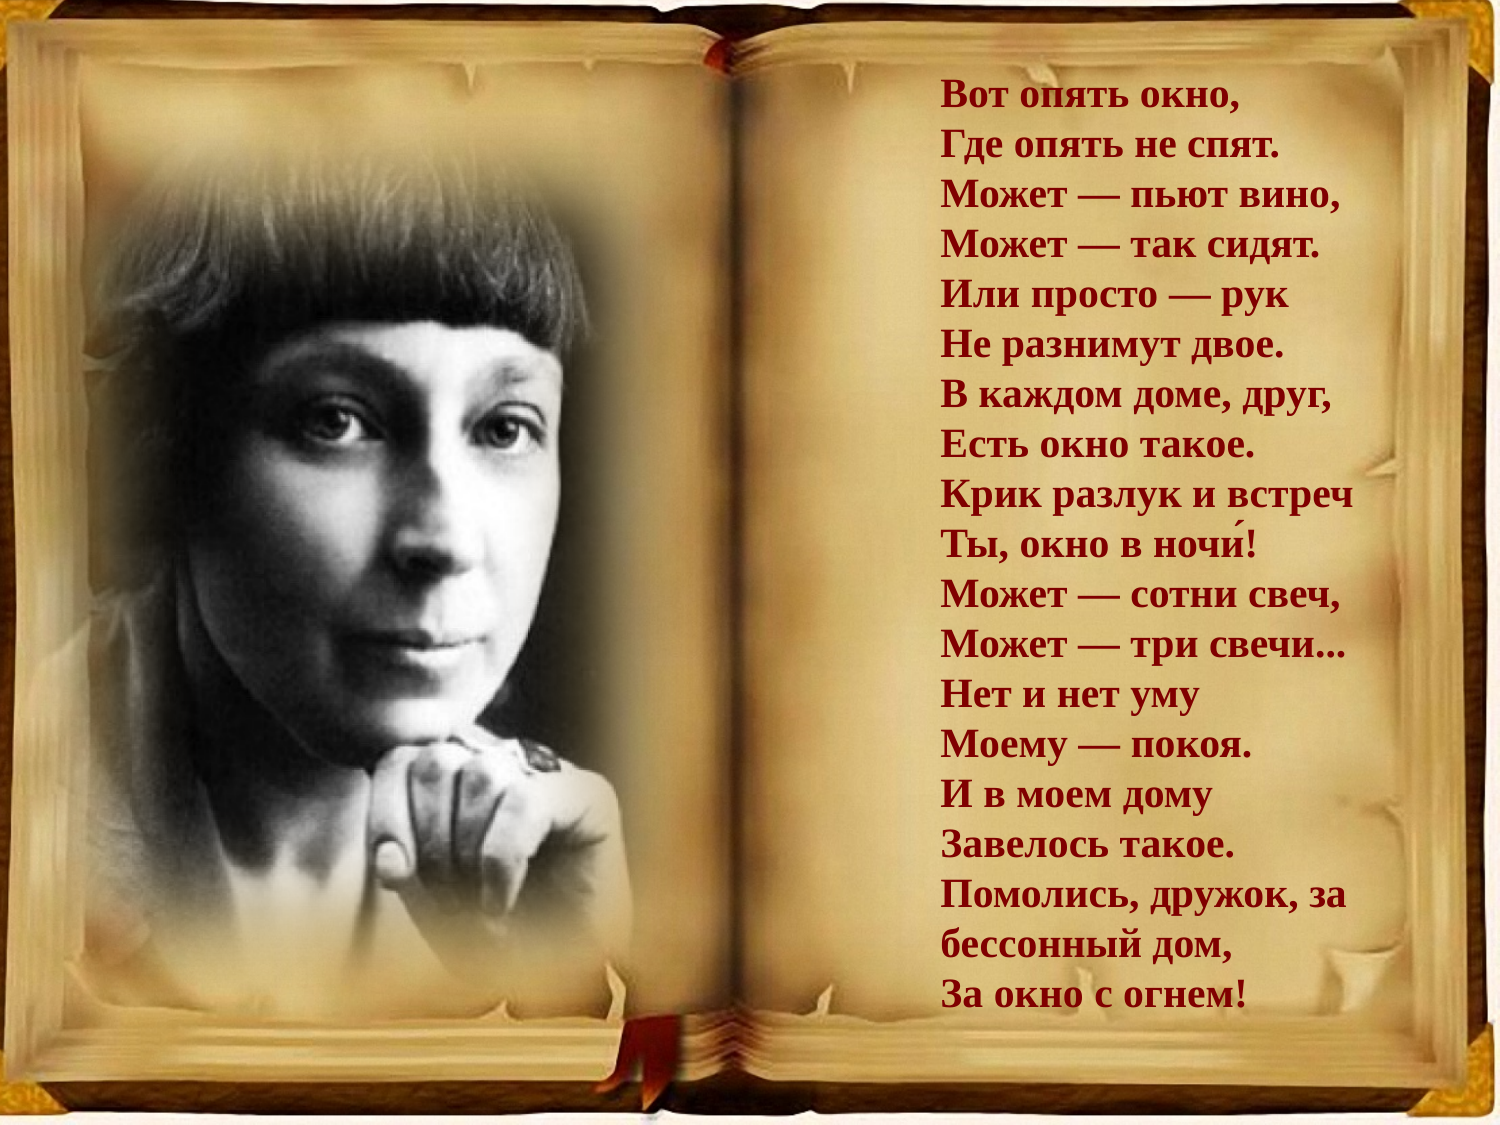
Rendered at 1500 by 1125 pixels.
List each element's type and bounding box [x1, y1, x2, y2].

picture [0, 105, 704, 1008]
list [0, 0, 1500, 1125]
